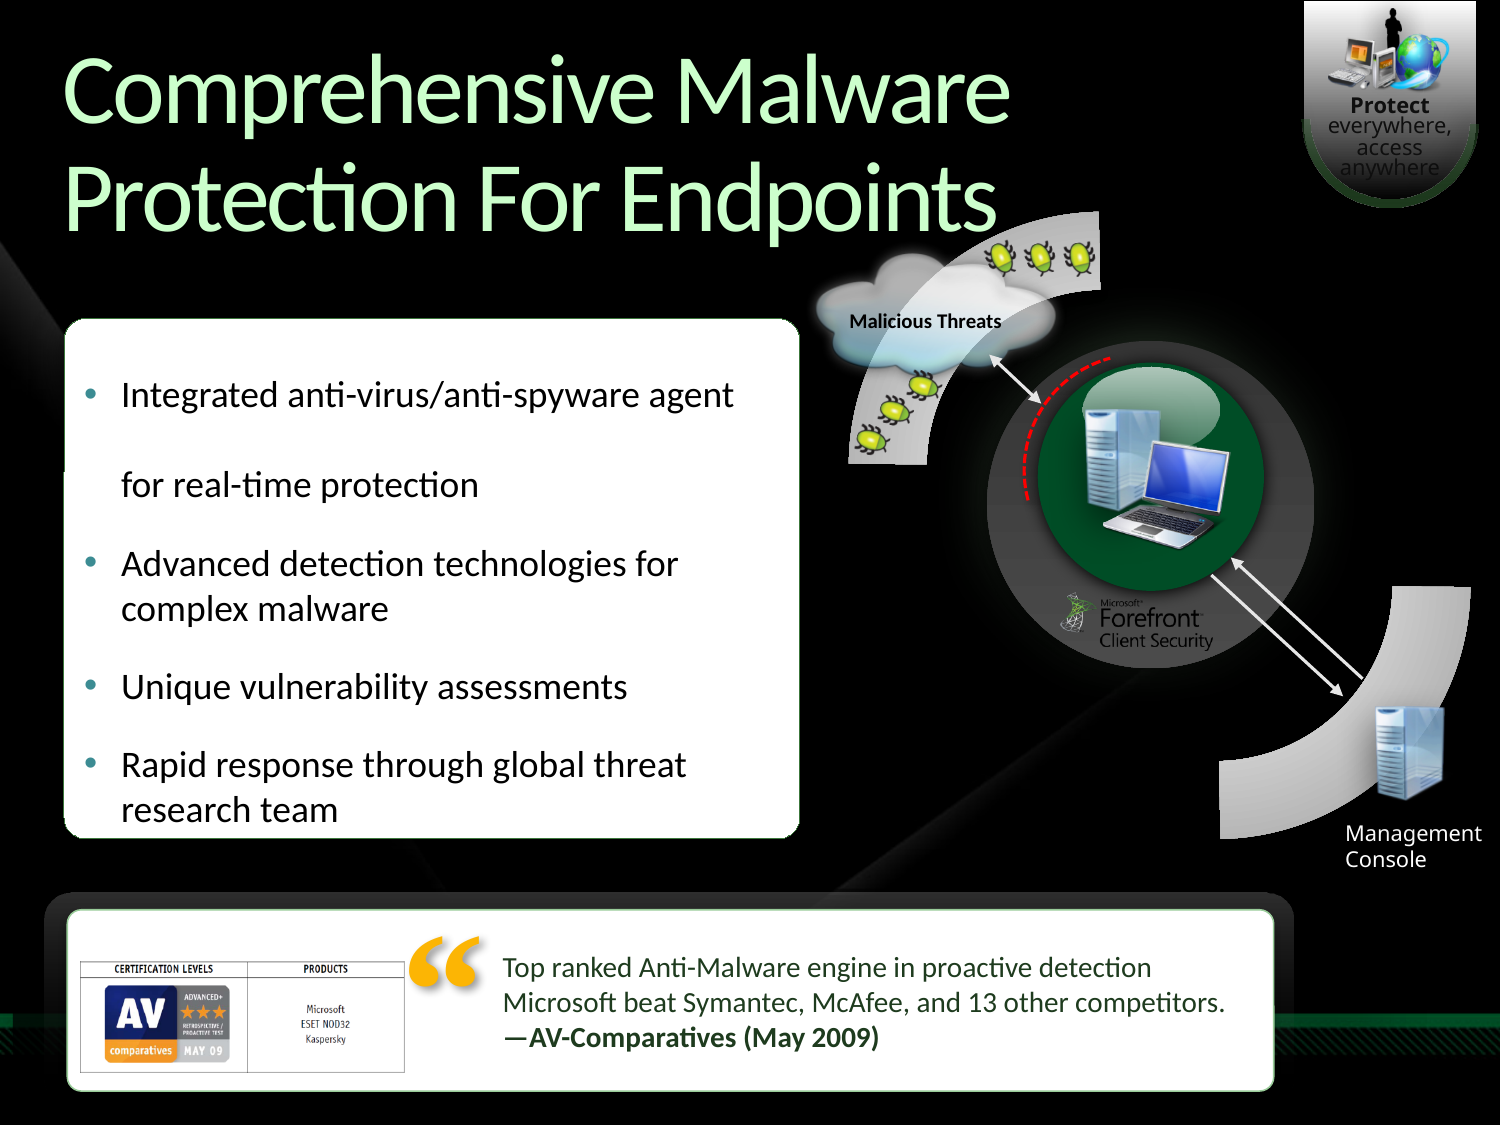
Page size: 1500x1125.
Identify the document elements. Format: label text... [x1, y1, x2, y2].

text_box [1072, 282, 1101, 293]
picture [0, 0, 1500, 1125]
text_box [63, 318, 800, 839]
text_box “ [387, 873, 474, 1089]
title Comprehensive Malware Protection For Endpoints [62, 37, 1438, 256]
text_box [44, 892, 1294, 1105]
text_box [988, 354, 1042, 404]
text_box [12, 888, 384, 1101]
text_box Management Console [1330, 812, 1500, 880]
text_box Top ranked Anti-Malware engine in proactive detection Microsoft beat Symantec, McAfee, and 13 other competitors. —AV-Comparatives (May 2009) [484, 908, 1275, 1092]
text_box [1219, 586, 1471, 839]
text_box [986, 340, 1315, 669]
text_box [1211, 574, 1344, 697]
text_box Integrated anti-virus/anti-spyware agent for real-time protection Advanced detection technologies for complex malware Unique vulnerability assessments Rapid response through global threat research team [69, 363, 753, 838]
text_box [890, 414, 935, 465]
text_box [1296, 0, 1484, 209]
text_box Top ranked Anti-Malware engine in proactive detection Microsoft beat Symantec, McAfee, and 13 other competitors. —AV-Comparatives (May 2009) [66, 908, 385, 1092]
text_box [848, 432, 853, 464]
text_box [484, 888, 1249, 892]
text_box [851, 402, 875, 431]
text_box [1230, 557, 1363, 679]
